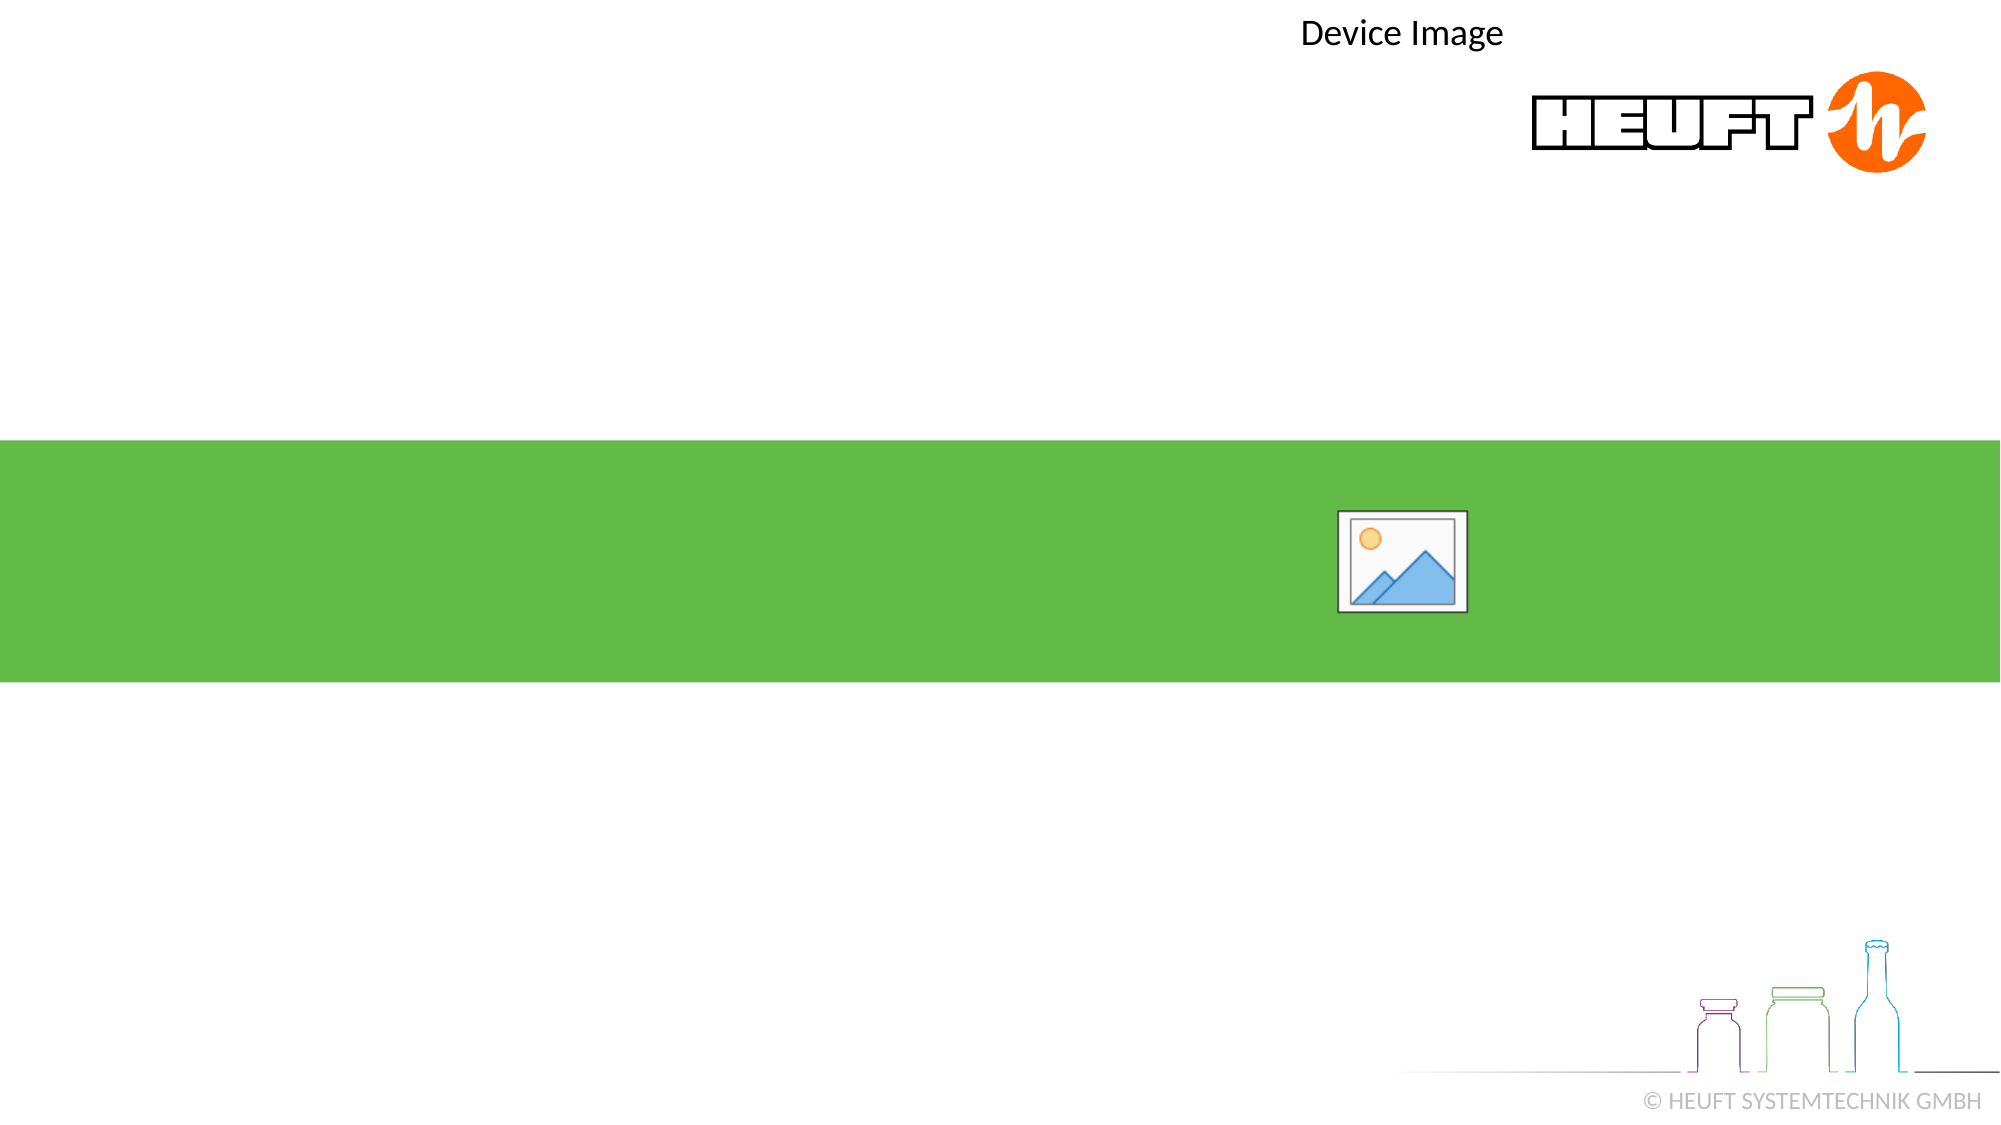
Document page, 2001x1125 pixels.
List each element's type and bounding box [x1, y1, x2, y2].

picture [805, 0, 2000, 1125]
